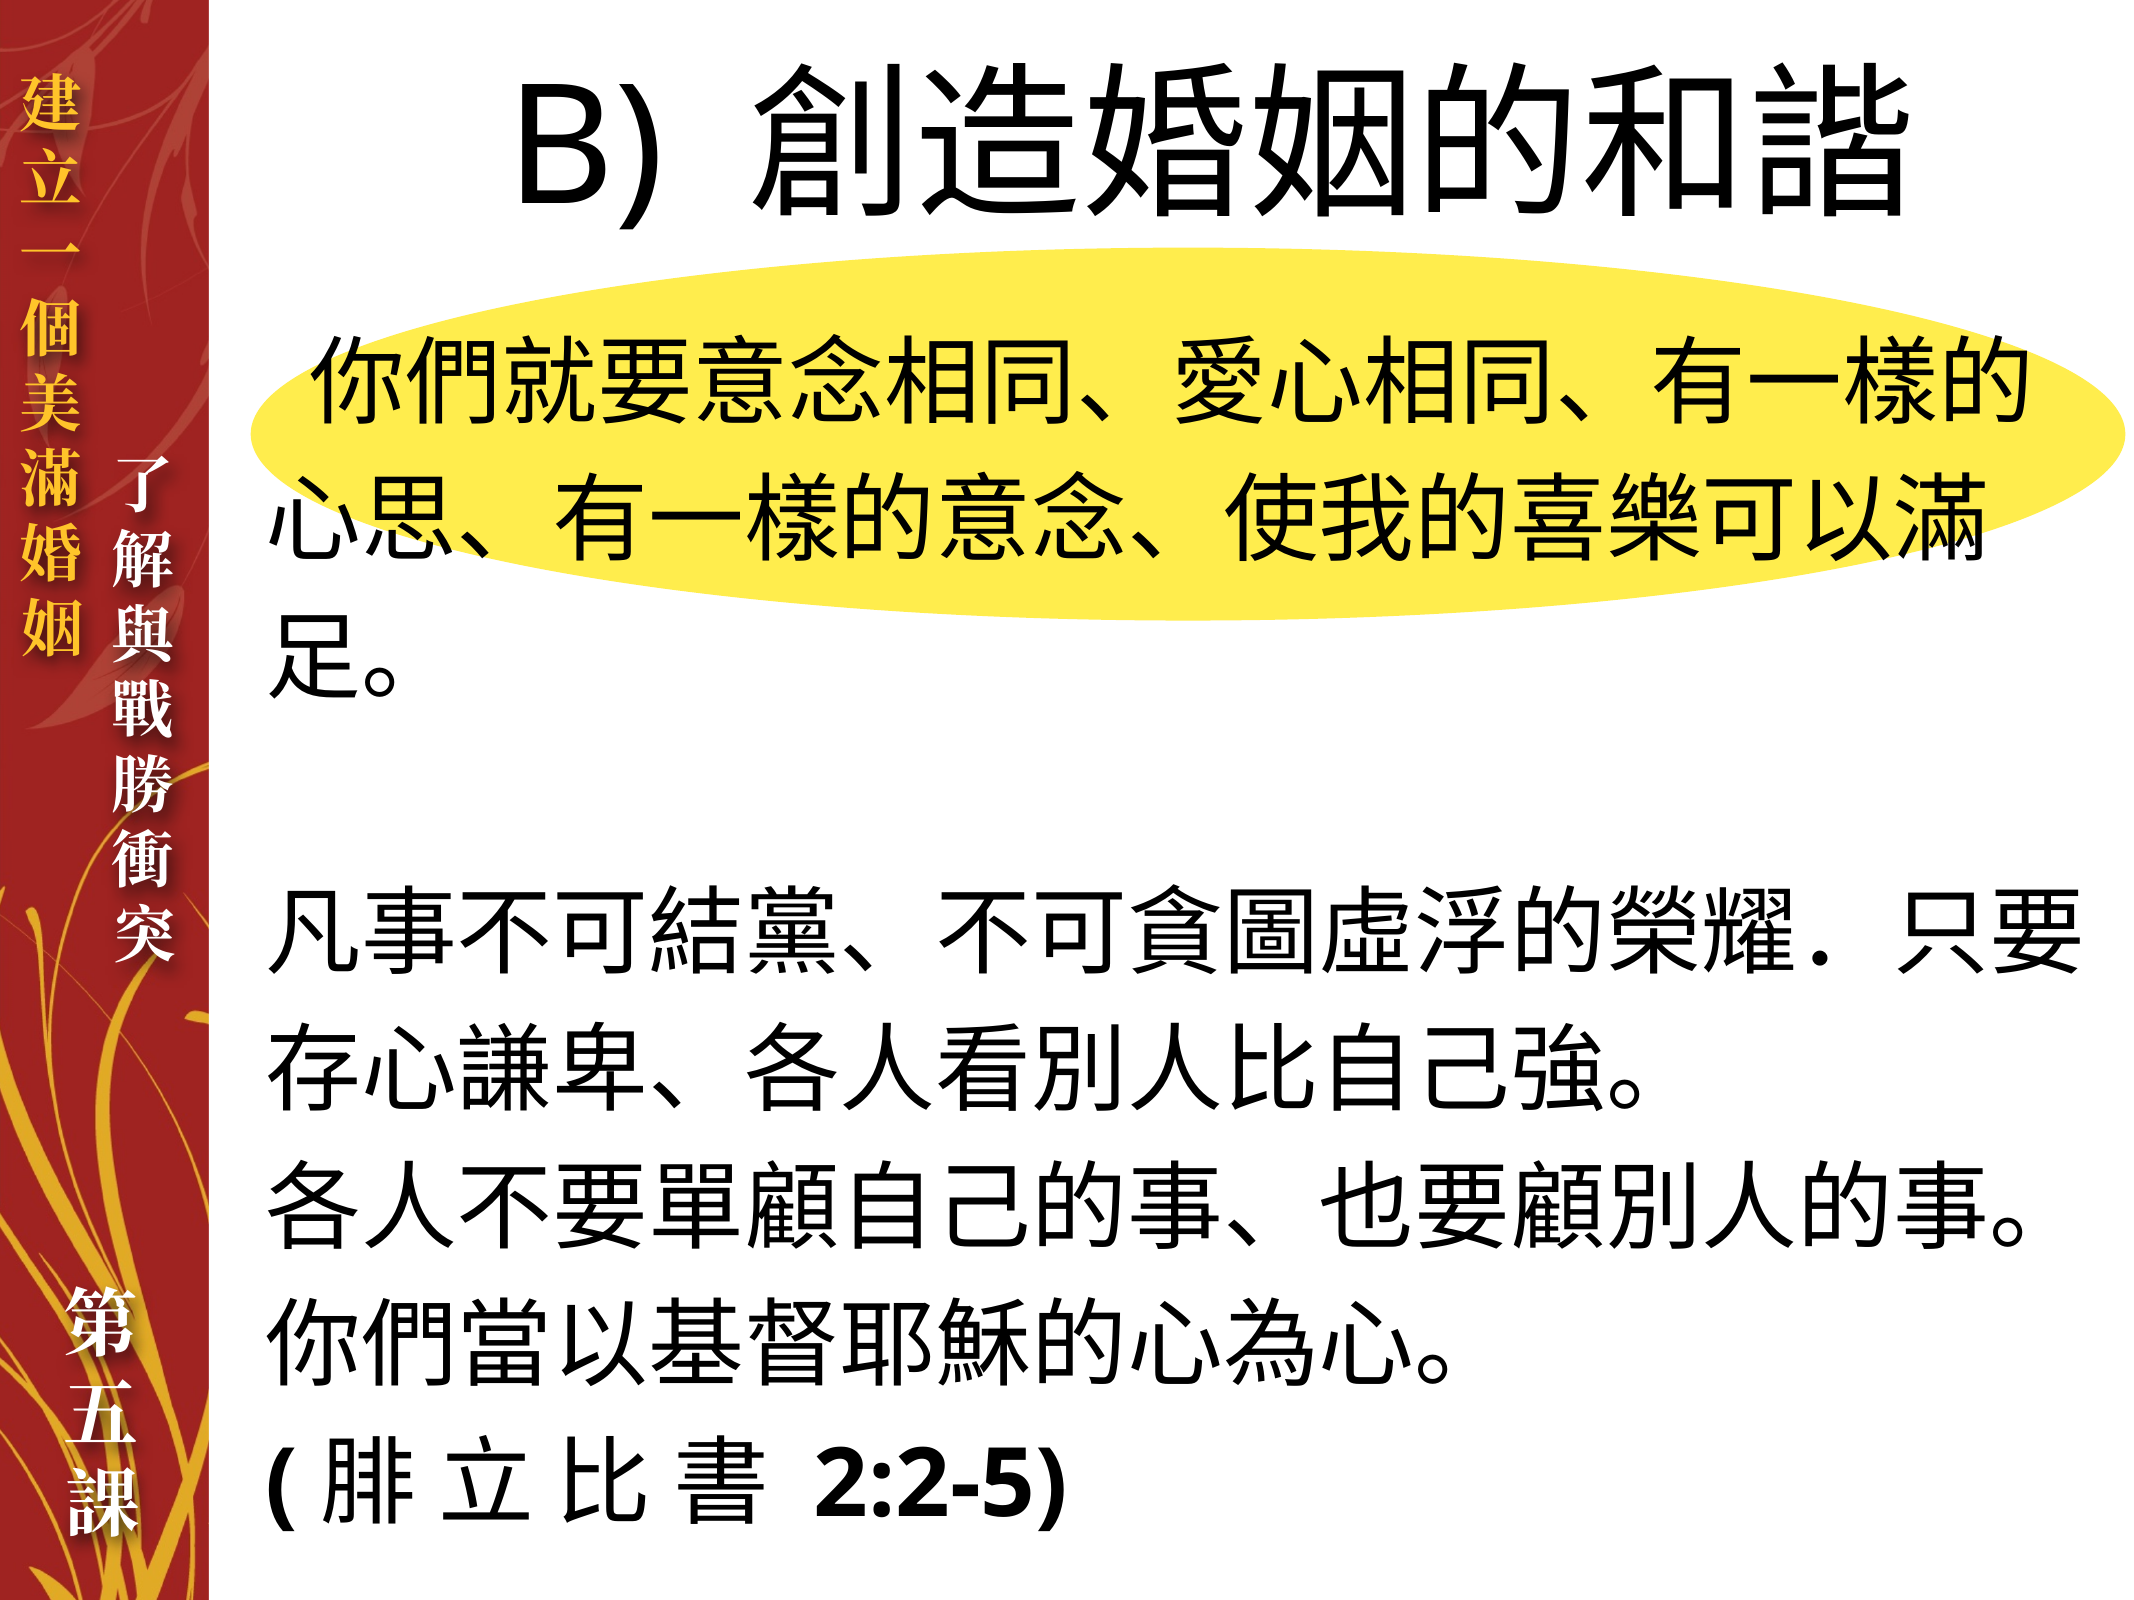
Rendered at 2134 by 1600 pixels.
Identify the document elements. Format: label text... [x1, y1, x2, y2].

text_box B) 創造婚姻的和諧 [498, 28, 1939, 246]
text_box [250, 412, 257, 456]
picture [0, 0, 208, 1600]
text_box 你們就要意念相同、愛心相同、有一樣的心思、有一樣的意念、使我的喜樂可以滿足。 凡事不可結黨、不可貪圖虛浮的榮耀．只要存心謙卑、各人看別人比自己強。 各人不要單顧自己的事、也要顧別人的事。 你們當以基督耶穌的心為心。 (腓 立 比 書 2:2-5) [257, 289, 2132, 1544]
text_box [599, 247, 1777, 289]
